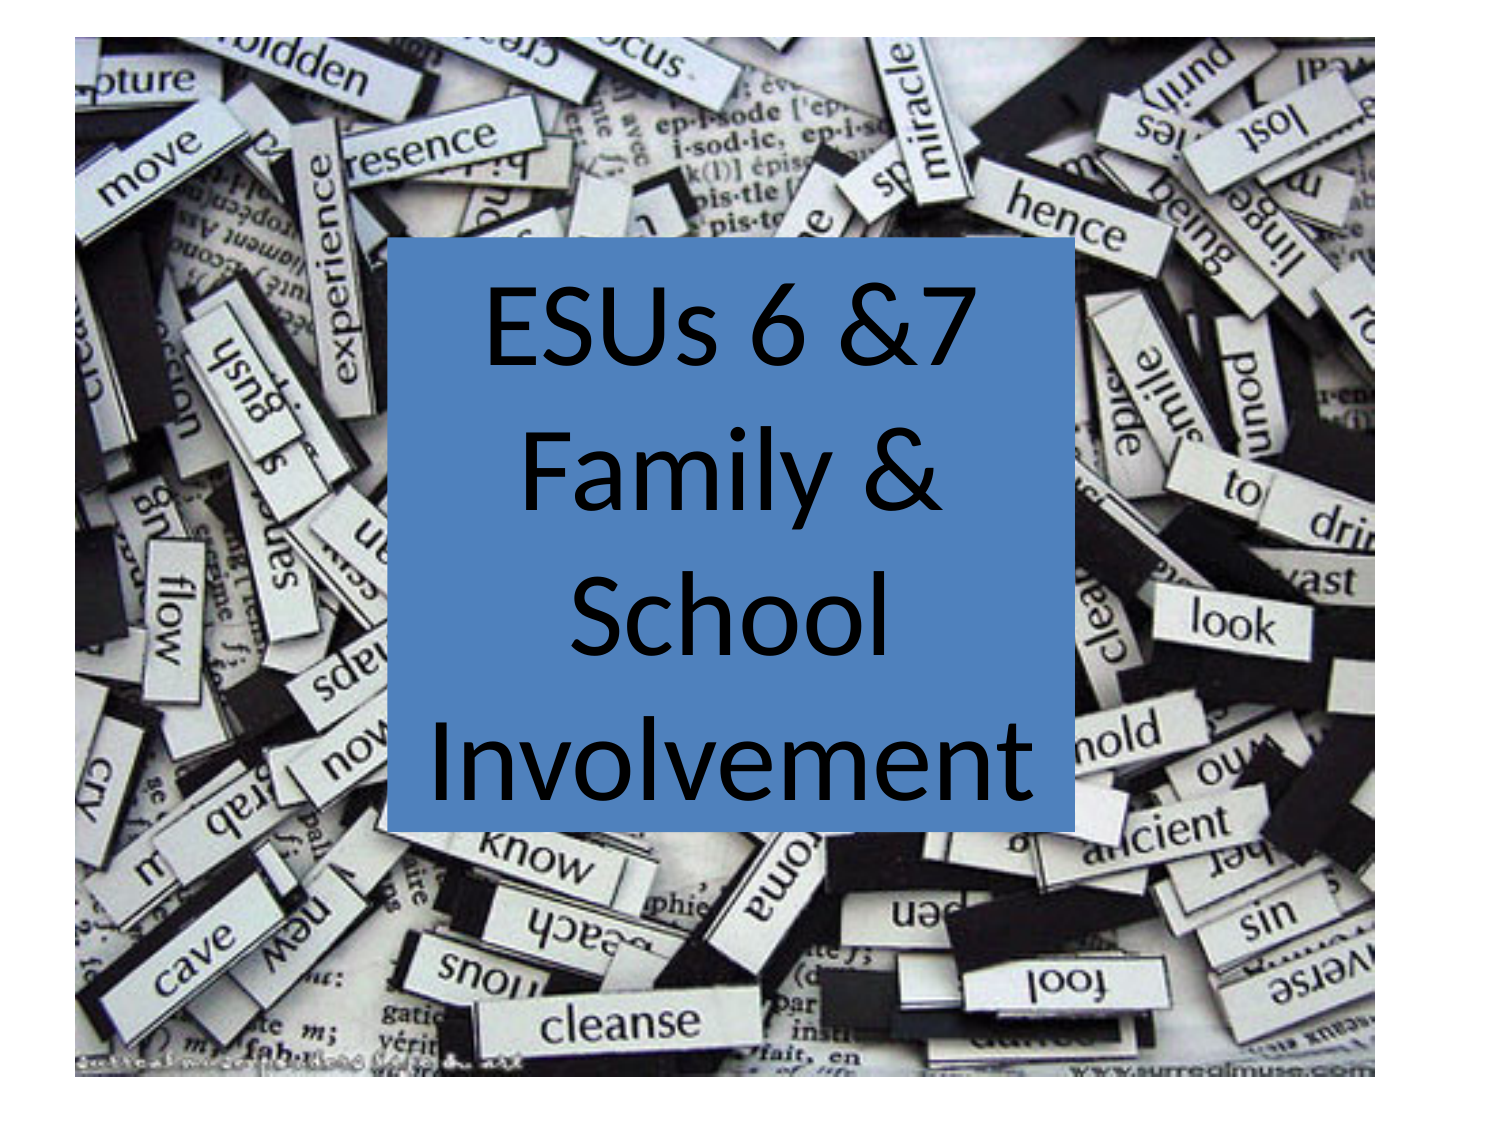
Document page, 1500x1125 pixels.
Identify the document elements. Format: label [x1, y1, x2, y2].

list [74, 37, 1376, 1077]
